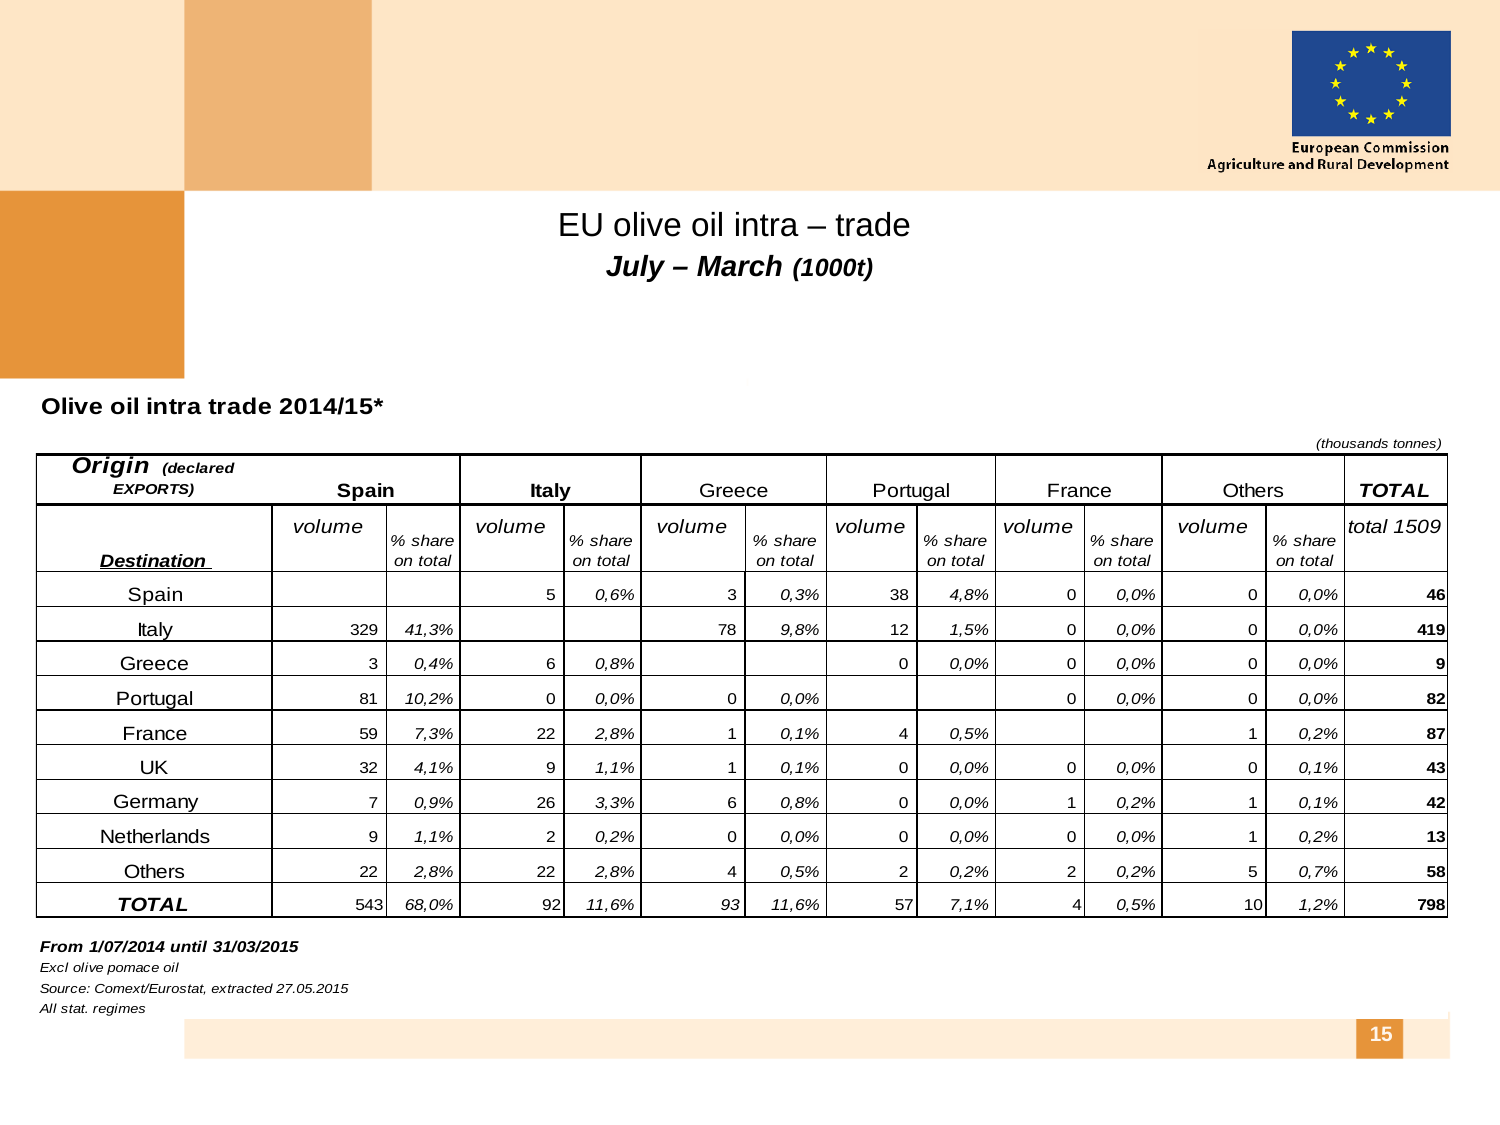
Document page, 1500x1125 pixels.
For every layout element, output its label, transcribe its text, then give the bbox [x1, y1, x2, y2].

slide_number 15 [1340, 1028, 1423, 1061]
text_box EU olive oil intra – trade July – March (1000t) [380, 196, 1099, 291]
picture [0, 0, 1500, 1125]
